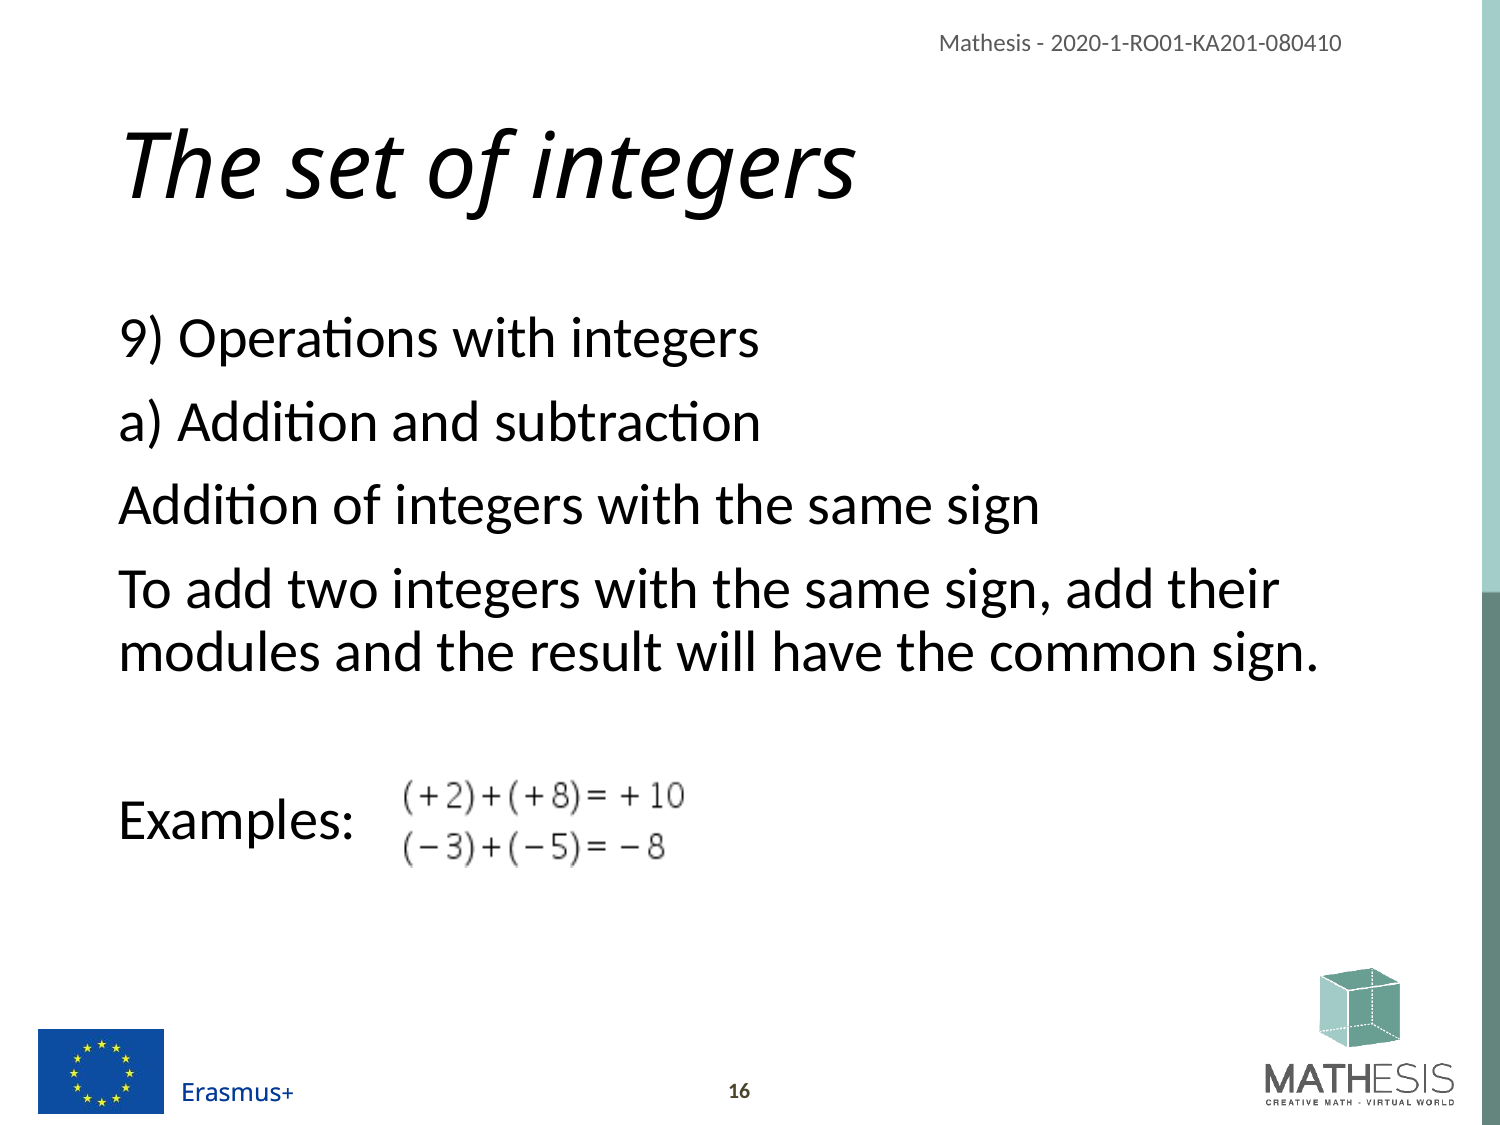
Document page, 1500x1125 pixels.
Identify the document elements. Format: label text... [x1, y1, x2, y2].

picture [403, 770, 686, 868]
picture [38, 1029, 164, 1114]
title The set of integers [103, 59, 1397, 278]
list 9) Operations with integers a) Addition and subtraction Addition of integers with the same sign To add two integers with the same sign, add their modules and the result will have the common sign. Examples: [103, 299, 1397, 868]
